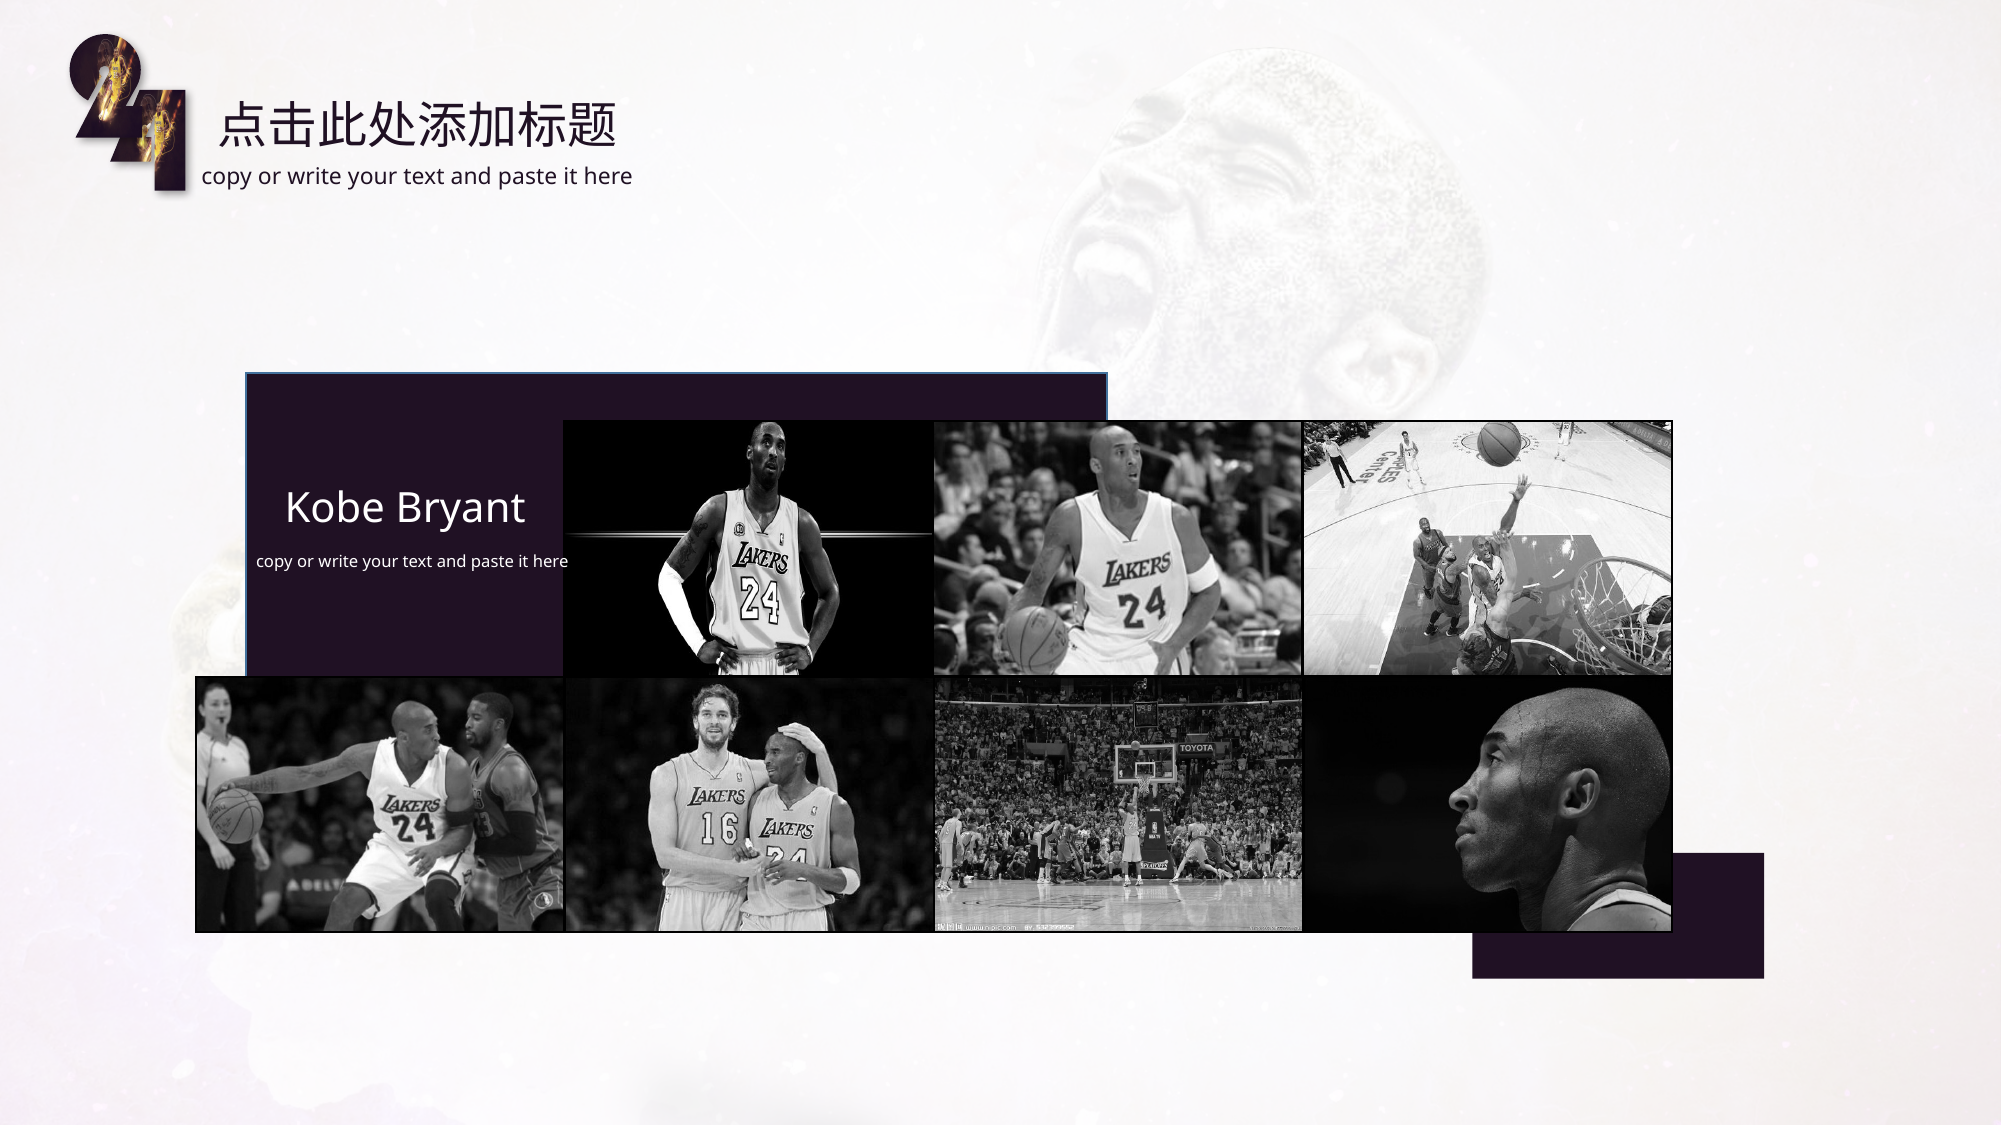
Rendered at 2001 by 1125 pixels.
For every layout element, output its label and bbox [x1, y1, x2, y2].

text_box [69, 34, 646, 197]
text_box [195, 420, 1673, 933]
text_box [1471, 852, 1765, 980]
text_box [245, 372, 1108, 420]
